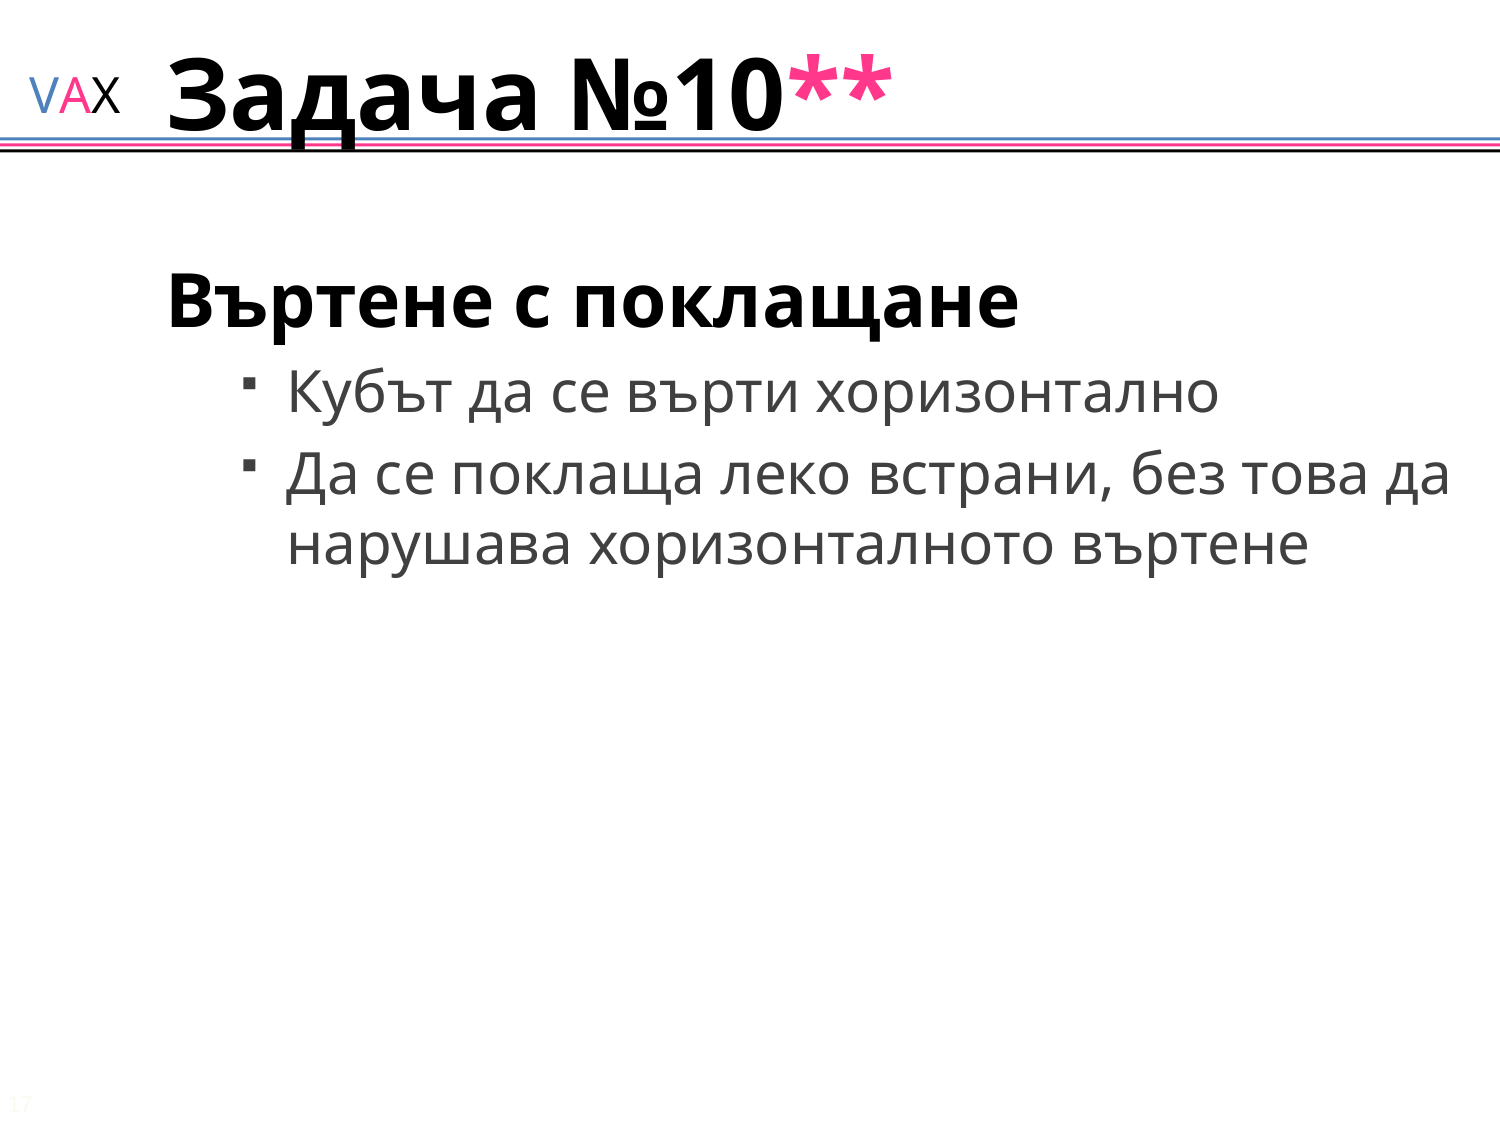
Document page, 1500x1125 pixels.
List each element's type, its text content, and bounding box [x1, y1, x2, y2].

title Задача №10** [0, 37, 1500, 144]
list Въртене с поклащане Кубът да се върти хоризонтално Да се поклаща леко встрани, без това да нарушава хоризонталното въртене [150, 200, 1488, 1113]
